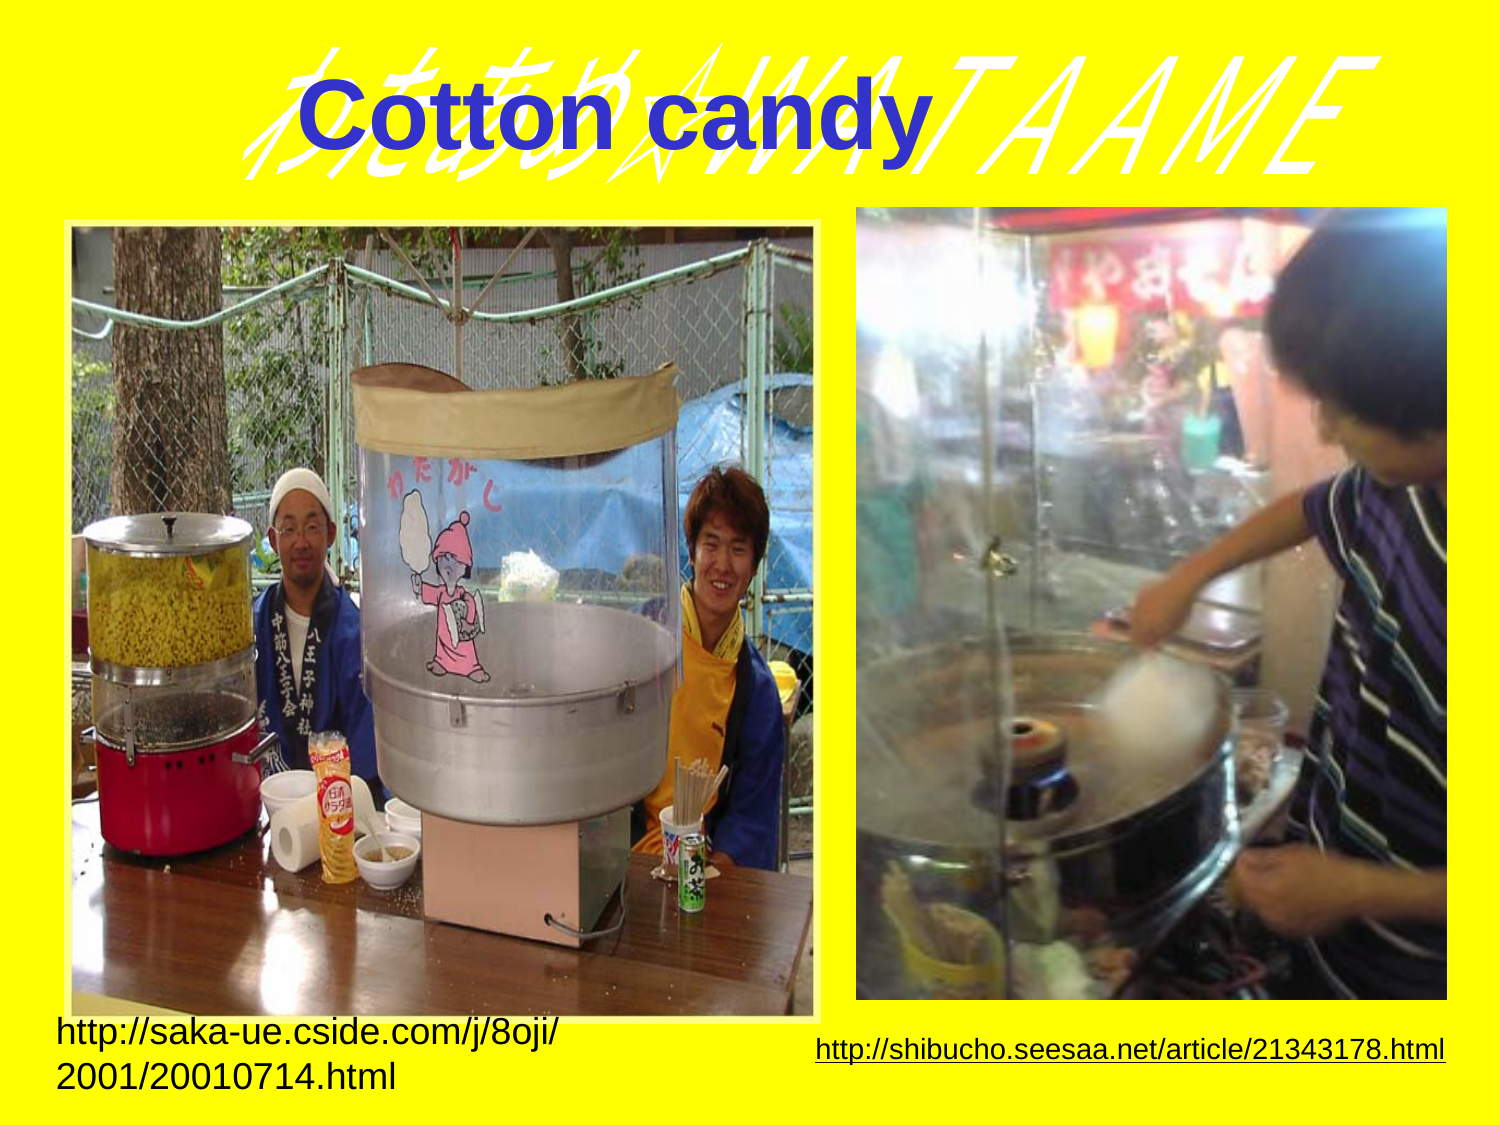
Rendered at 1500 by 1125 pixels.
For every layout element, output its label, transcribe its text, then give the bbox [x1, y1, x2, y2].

text_box http://saka-ue.cside.com/j/8oji/2001/20010714.html [41, 999, 798, 1105]
picture [855, 207, 1448, 1000]
subtitle http://shibucho.seesaa.net/article/21343178.html [761, 1029, 1500, 1125]
text_box Cotton candy [253, 42, 1329, 291]
picture [64, 219, 822, 1025]
